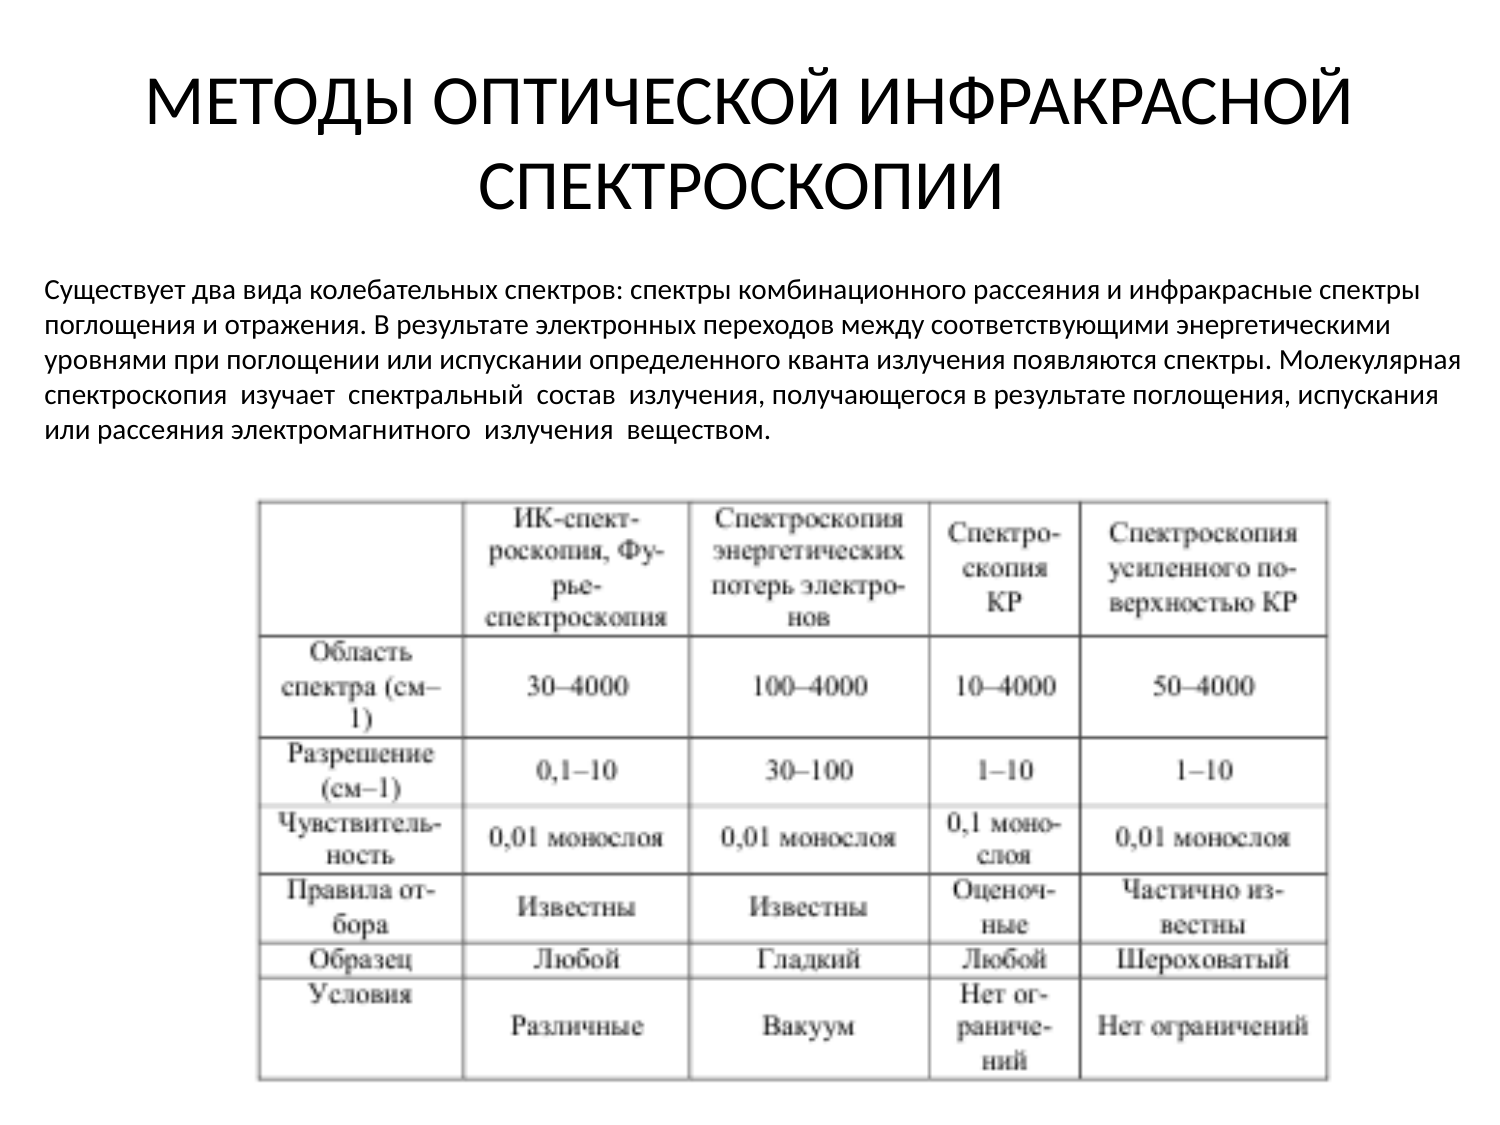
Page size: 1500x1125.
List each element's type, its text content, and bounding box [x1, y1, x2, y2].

picture [241, 479, 1355, 1095]
list Существует два вида колебательных спектров: спектры комбинационного рассеяния и инфракрасные спектры поглощения и отражения. В результате электронных переходов между соответствующими энергетическими уровнями при поглощении или испускании определенного кванта излучения появляются спектры. Молекулярная спектроскопия изучает спектральный состав излучения, получающегося в результате поглощения, испускания или рассеяния электромагнитного излучения веществом. [29, 262, 1500, 1005]
title МЕТОДЫ ОПТИЧЕСКОЙ ИНФРАКРАСНОЙ СПЕКТРОСКОПИИ [75, 45, 1425, 233]
